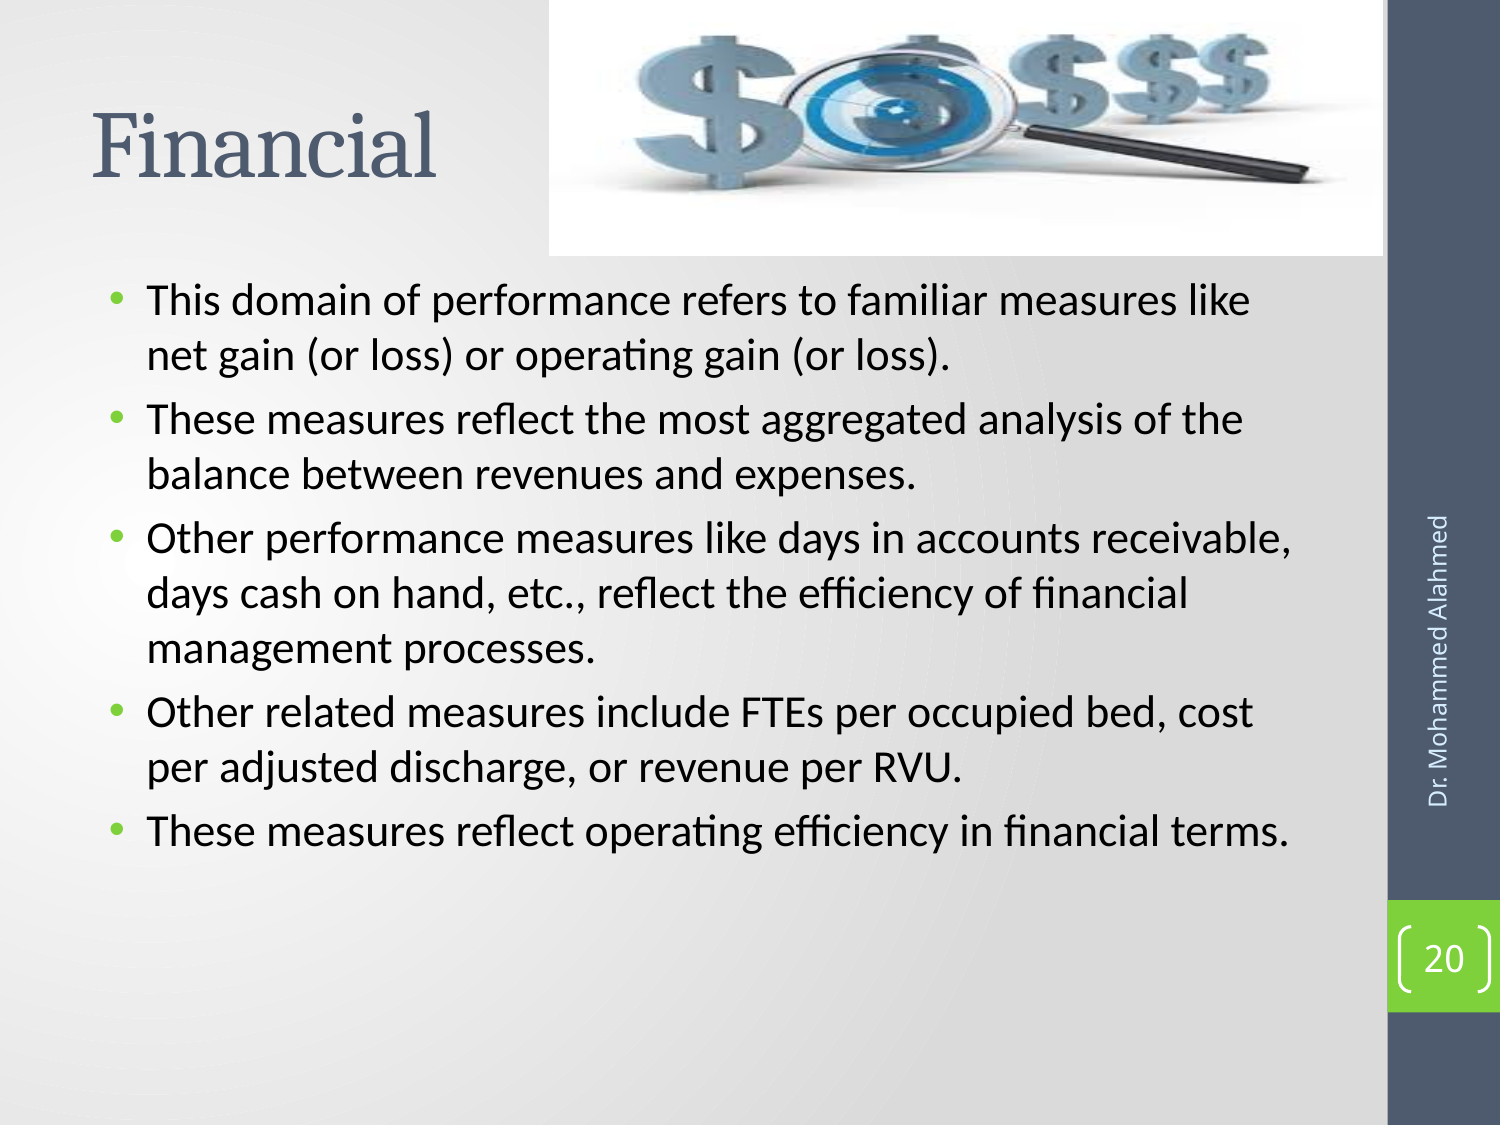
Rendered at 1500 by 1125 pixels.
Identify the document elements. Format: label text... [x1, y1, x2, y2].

slide_number 20 [1397, 925, 1492, 994]
list This domain of performance refers to familiar measures like net gain (or loss) or operating gain (or loss). These measures reflect the most aggregated analysis of the balance between revenues and expenses. Other performance measures like days in accounts receivable, days cash on hand, etc., reflect the efficiency of financial management processes. Other related measures include FTEs per occupied bed, cost per adjusted discharge, or revenue per RVU. These measures reflect operating efficiency in financial terms. [75, 262, 1325, 1050]
picture [548, 0, 1384, 256]
title Financial [75, 45, 546, 233]
footer Dr. Mohammed Alahmed [1408, 500, 1469, 889]
